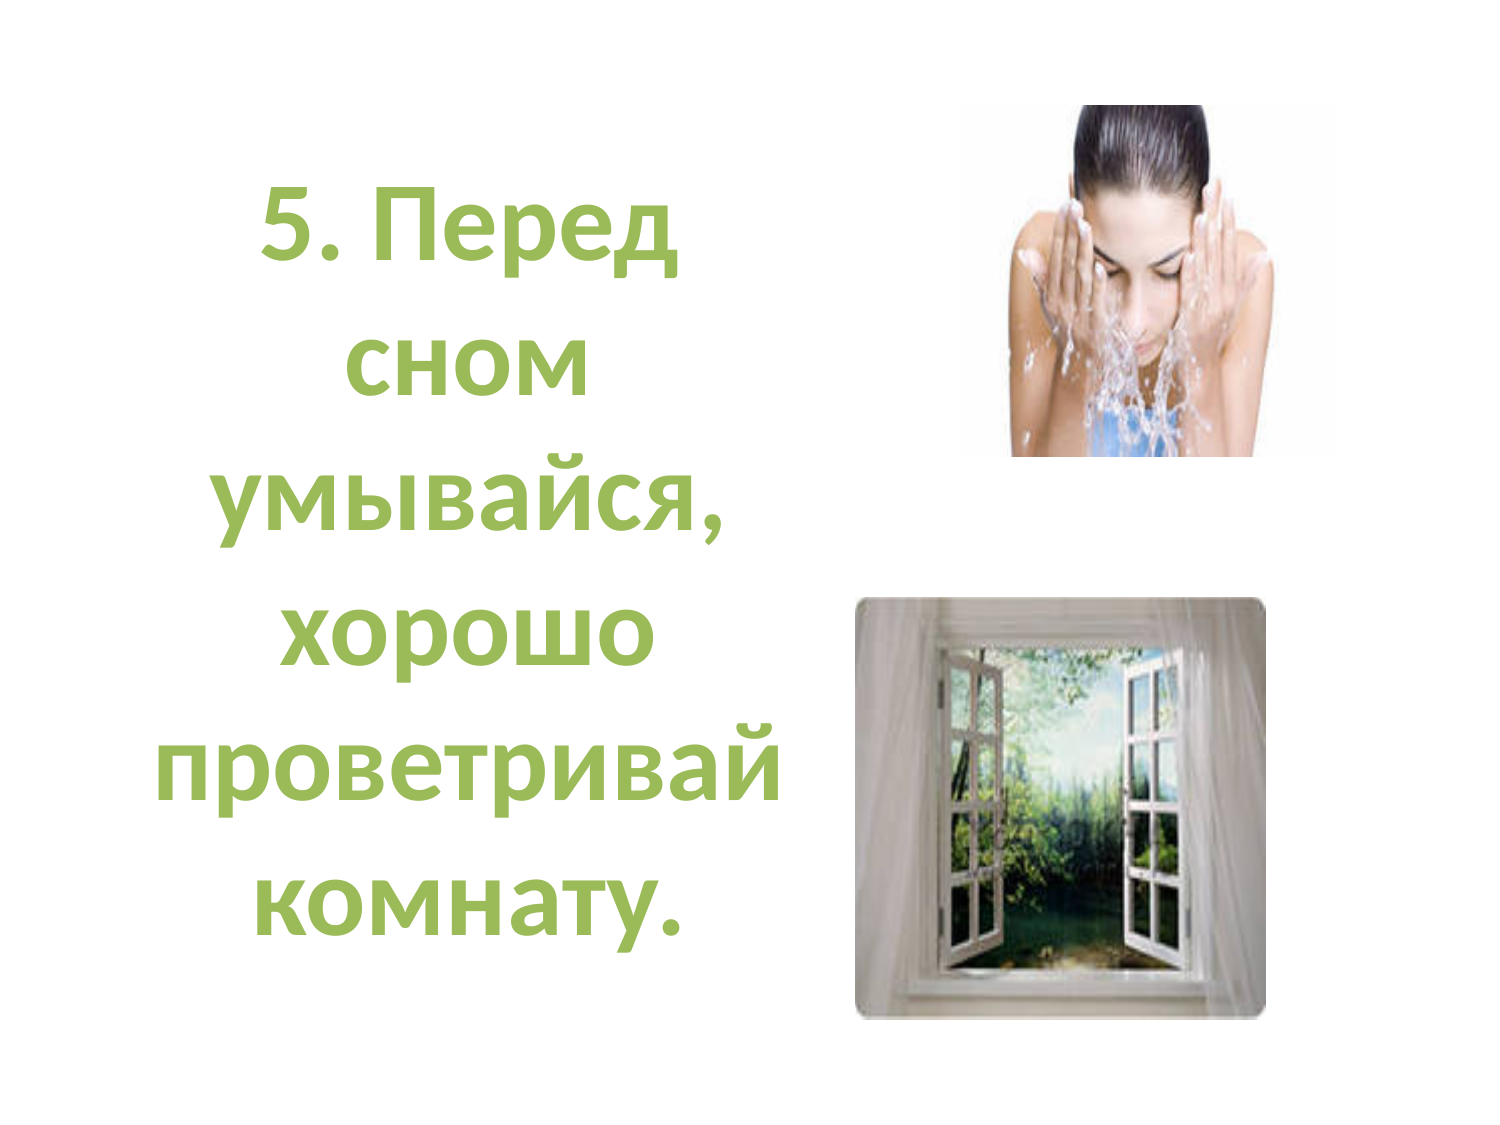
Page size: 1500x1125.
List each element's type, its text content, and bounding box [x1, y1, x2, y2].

text_box 5. Перед сном умывайся, хорошо проветривай комнату. [117, 140, 821, 966]
picture [960, 105, 1337, 458]
picture [855, 597, 1266, 1020]
